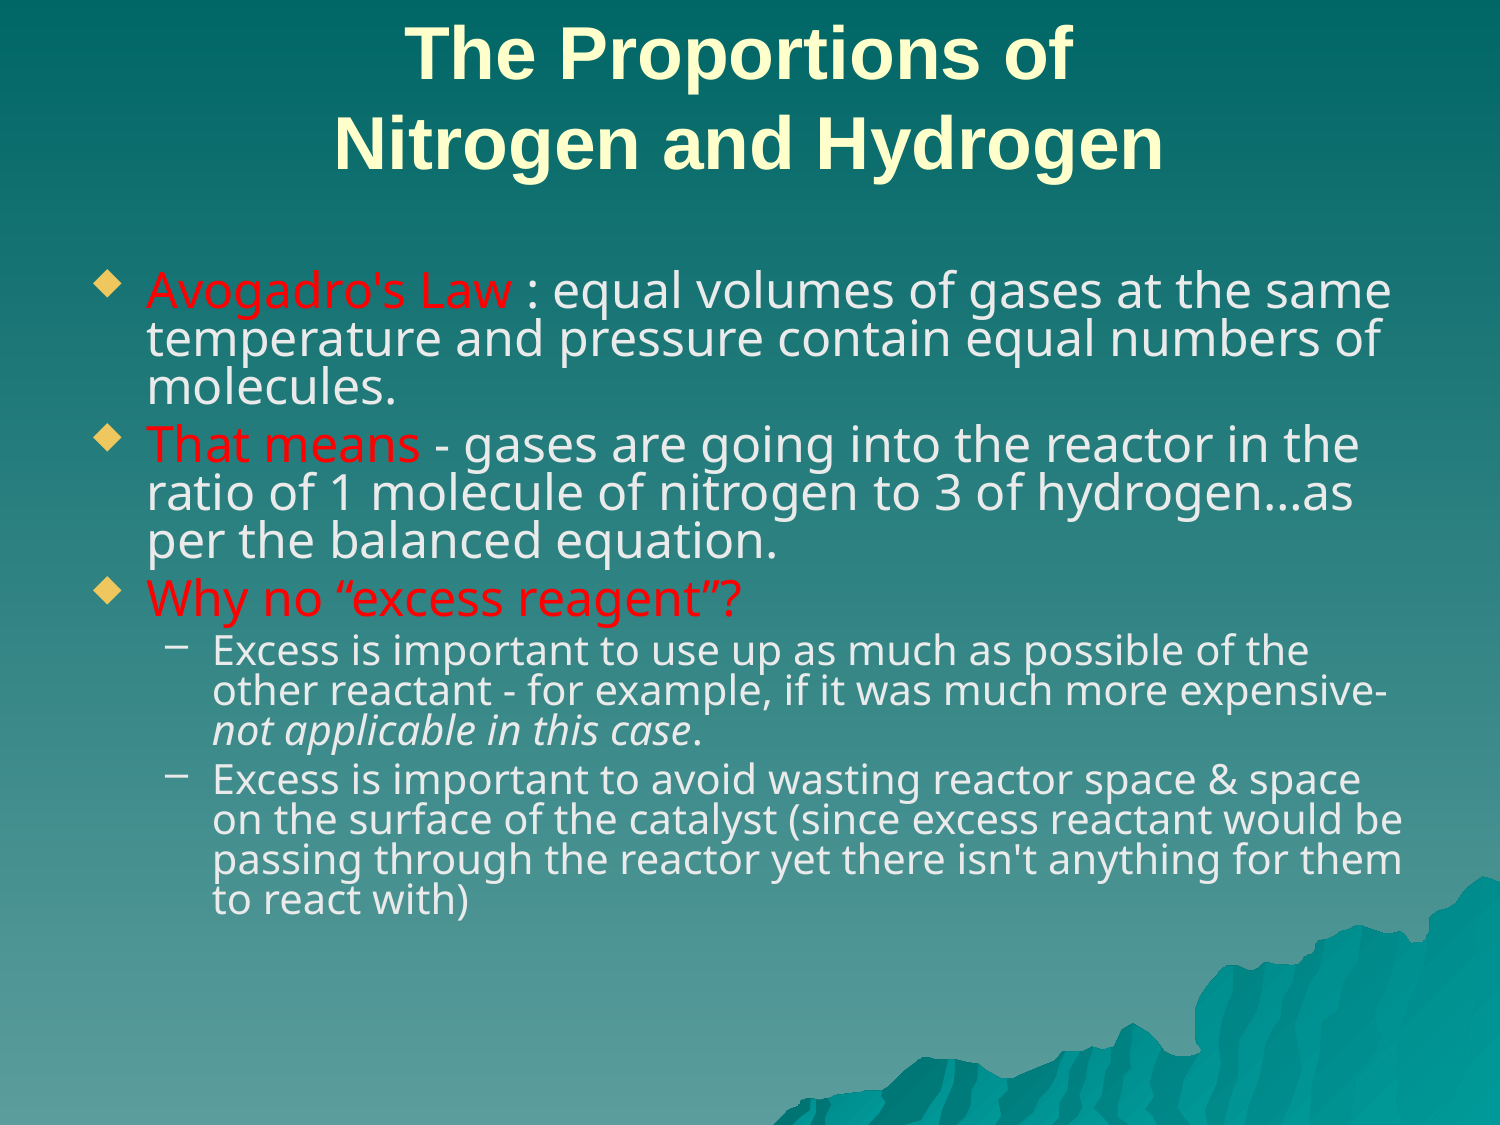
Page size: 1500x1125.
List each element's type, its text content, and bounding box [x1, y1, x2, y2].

list Avogadro's Law : equal volumes of gases at the same temperature and pressure contain equal numbers of molecules. That means - gases are going into the reactor in the ratio of 1 molecule of nitrogen to 3 of hydrogen…as per the balanced equation. Why no “excess reagent”? Excess is important to use up as much as possible of the other reactant - for example, if it was much more expensive- not applicable in this case. Excess is important to avoid wasting reactor space & space on the surface of the catalyst (since excess reactant would be passing through the reactor yet there isn't anything for them to react with) [74, 262, 1426, 1006]
title The Proportions of Nitrogen and Hydrogen [74, 45, 1426, 233]
